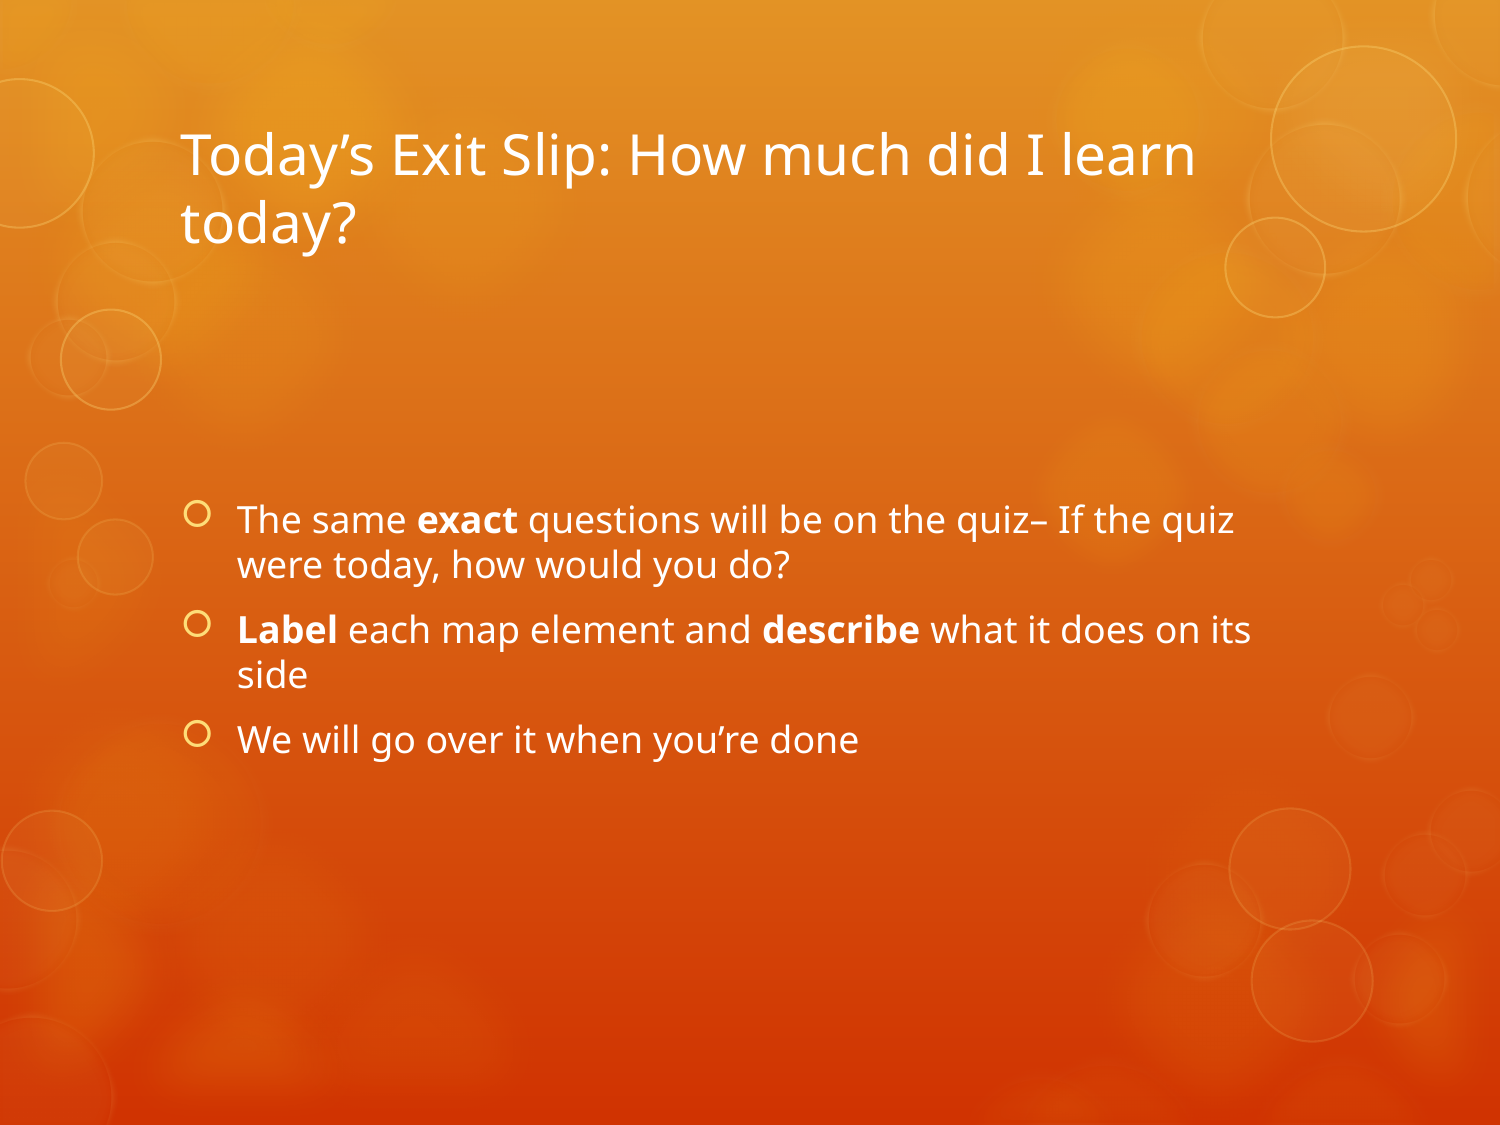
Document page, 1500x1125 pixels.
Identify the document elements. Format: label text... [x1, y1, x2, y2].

list The same exact questions will be on the quiz– If the quiz were today, how would you do? Label each map element and describe what it does on its side We will go over it when you’re done [165, 296, 1335, 962]
title Today’s Exit Slip: How much did I learn today? [165, 110, 1335, 263]
